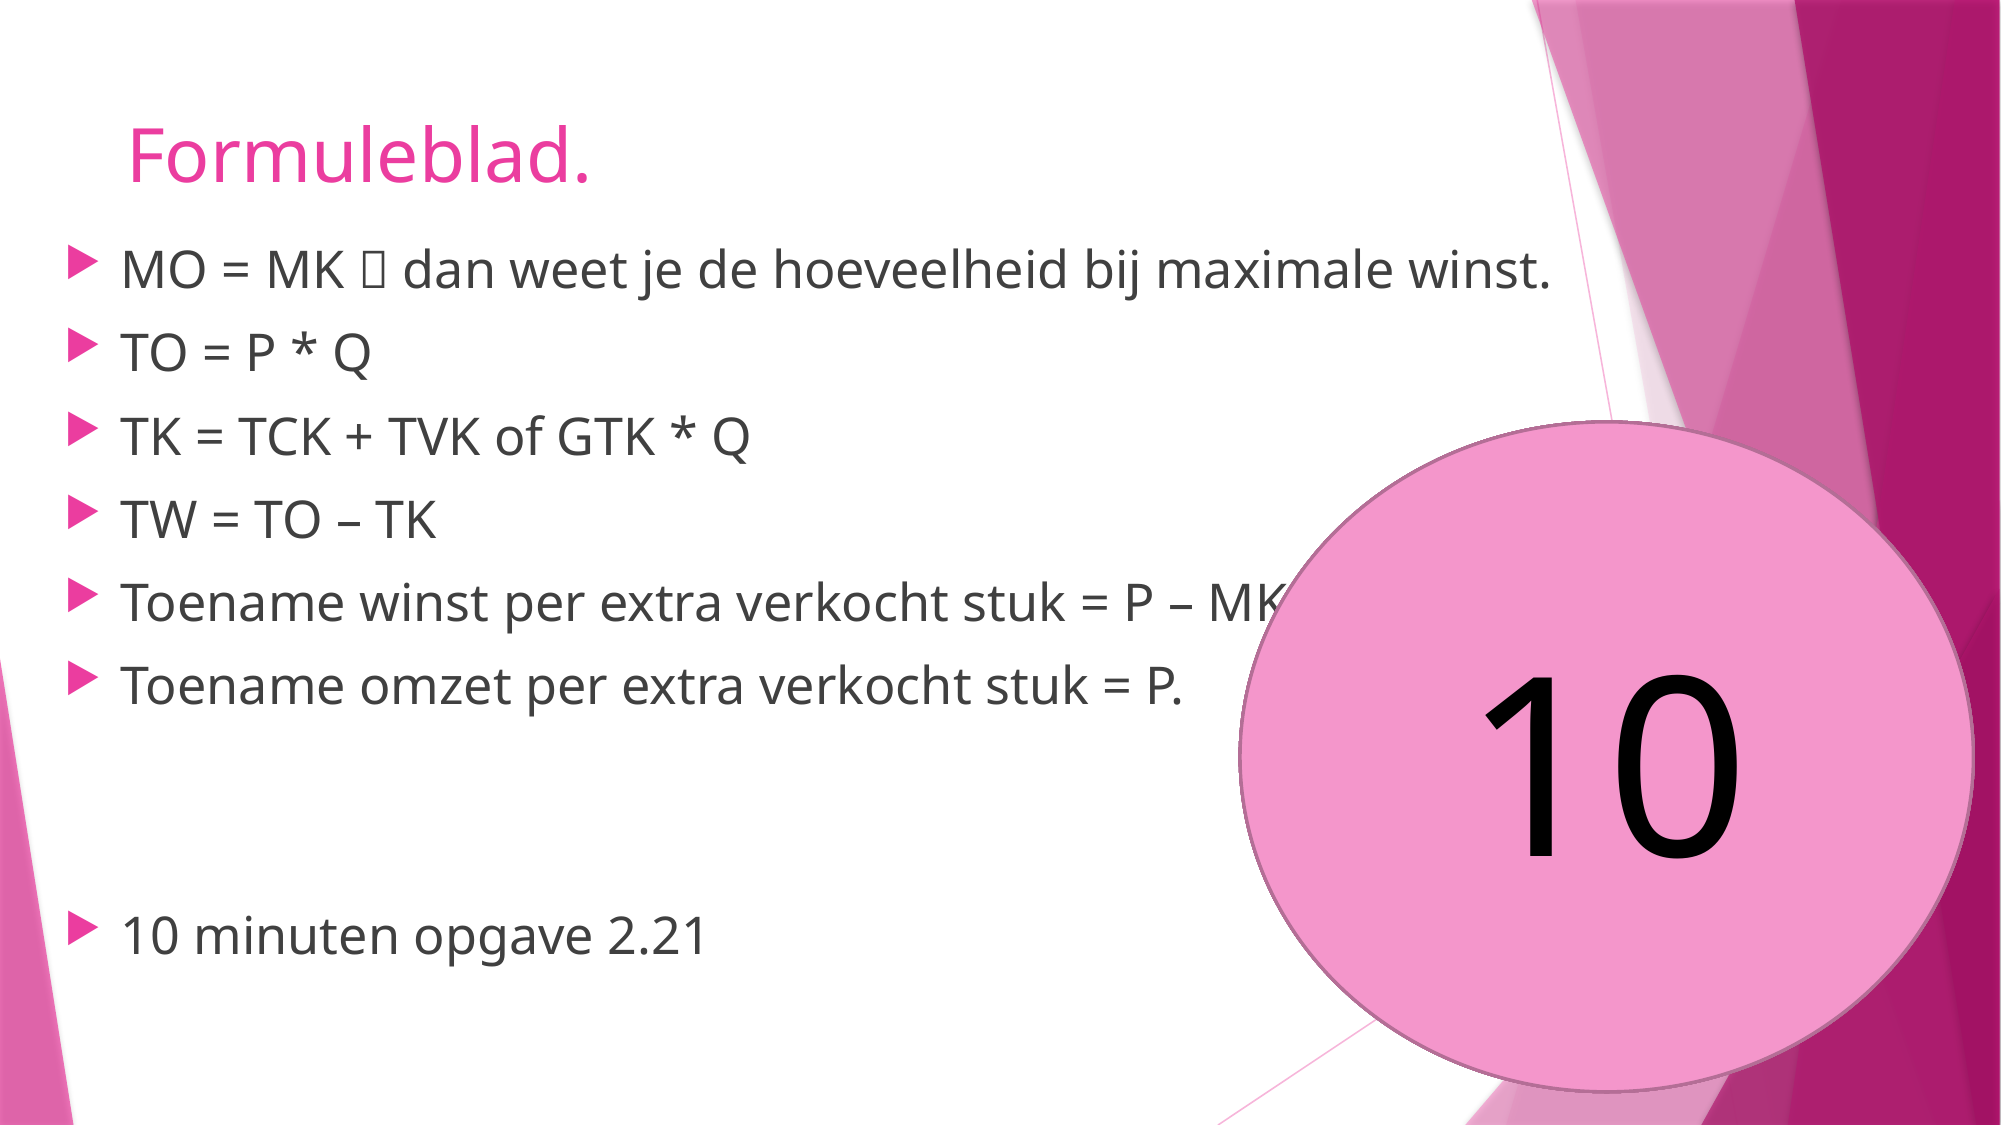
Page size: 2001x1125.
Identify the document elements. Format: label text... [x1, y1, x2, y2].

title Formuleblad. [111, 99, 1522, 228]
text_box 10 [1238, 420, 1975, 1094]
list MO = MK  dan weet je de hoeveelheid bij maximale winst. TO = P * Q TK = TCK + TVK of GTK * Q TW = TO – TK Toename winst per extra verkocht stuk = P – MK Toename omzet per extra verkocht stuk = P. 10 minuten opgave 2.21 [49, 228, 1688, 1007]
